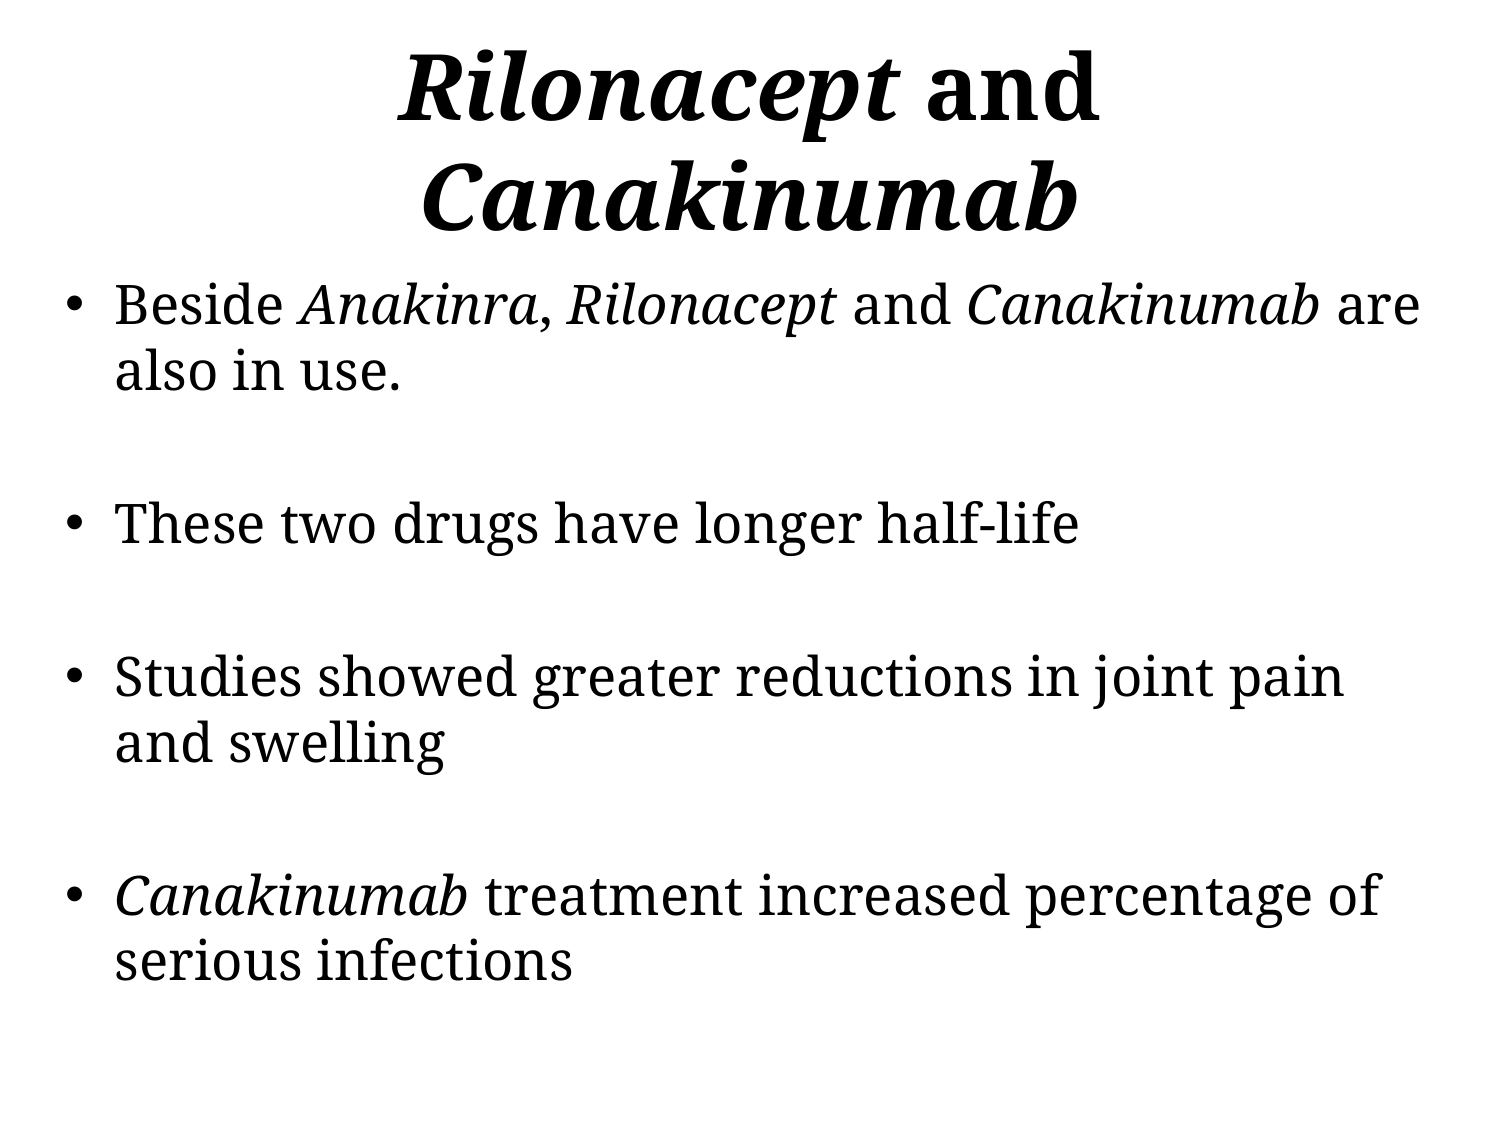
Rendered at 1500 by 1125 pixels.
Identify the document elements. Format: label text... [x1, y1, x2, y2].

list Beside Anakinra, Rilonacept and Canakinumab are also in use. These two drugs have longer half-life Studies showed greater reductions in joint pain and swelling Canakinumab treatment increased percentage of serious infections [50, 262, 1450, 1005]
title Rilonacept and Canakinumab [75, 45, 1425, 233]
